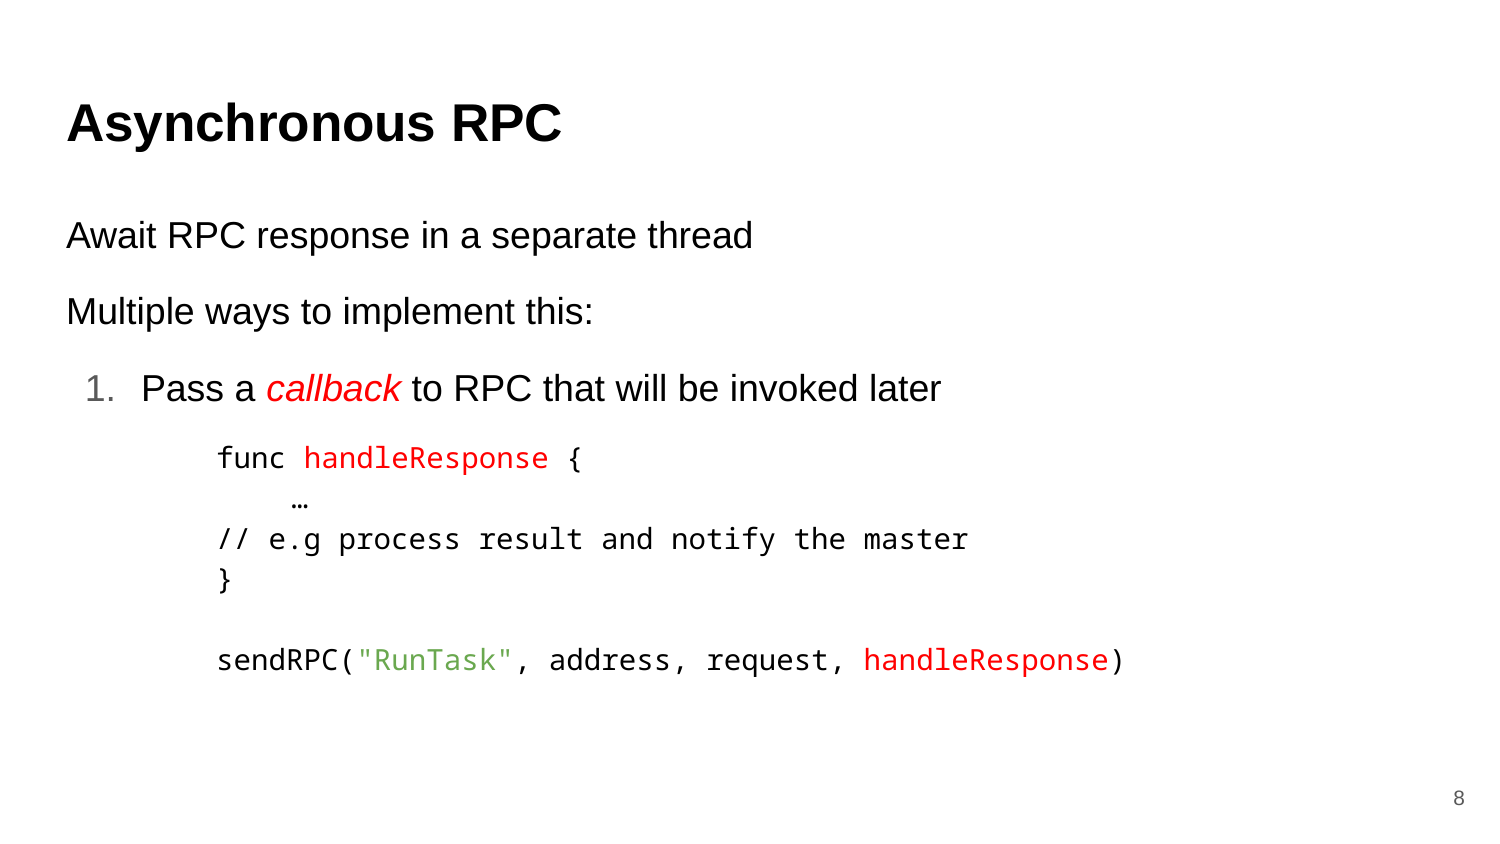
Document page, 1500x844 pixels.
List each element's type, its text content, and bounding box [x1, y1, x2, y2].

slide_number 8 [1389, 764, 1480, 830]
title Asynchronous RPC [51, 72, 1449, 167]
list Await RPC response in a separate thread Multiple ways to implement this: Pass a callback to RPC that will be invoked later func handleResponse { … // e.g process result and notify the master } sendRPC("RunTask", address, request, handleResponse) [51, 189, 1149, 750]
